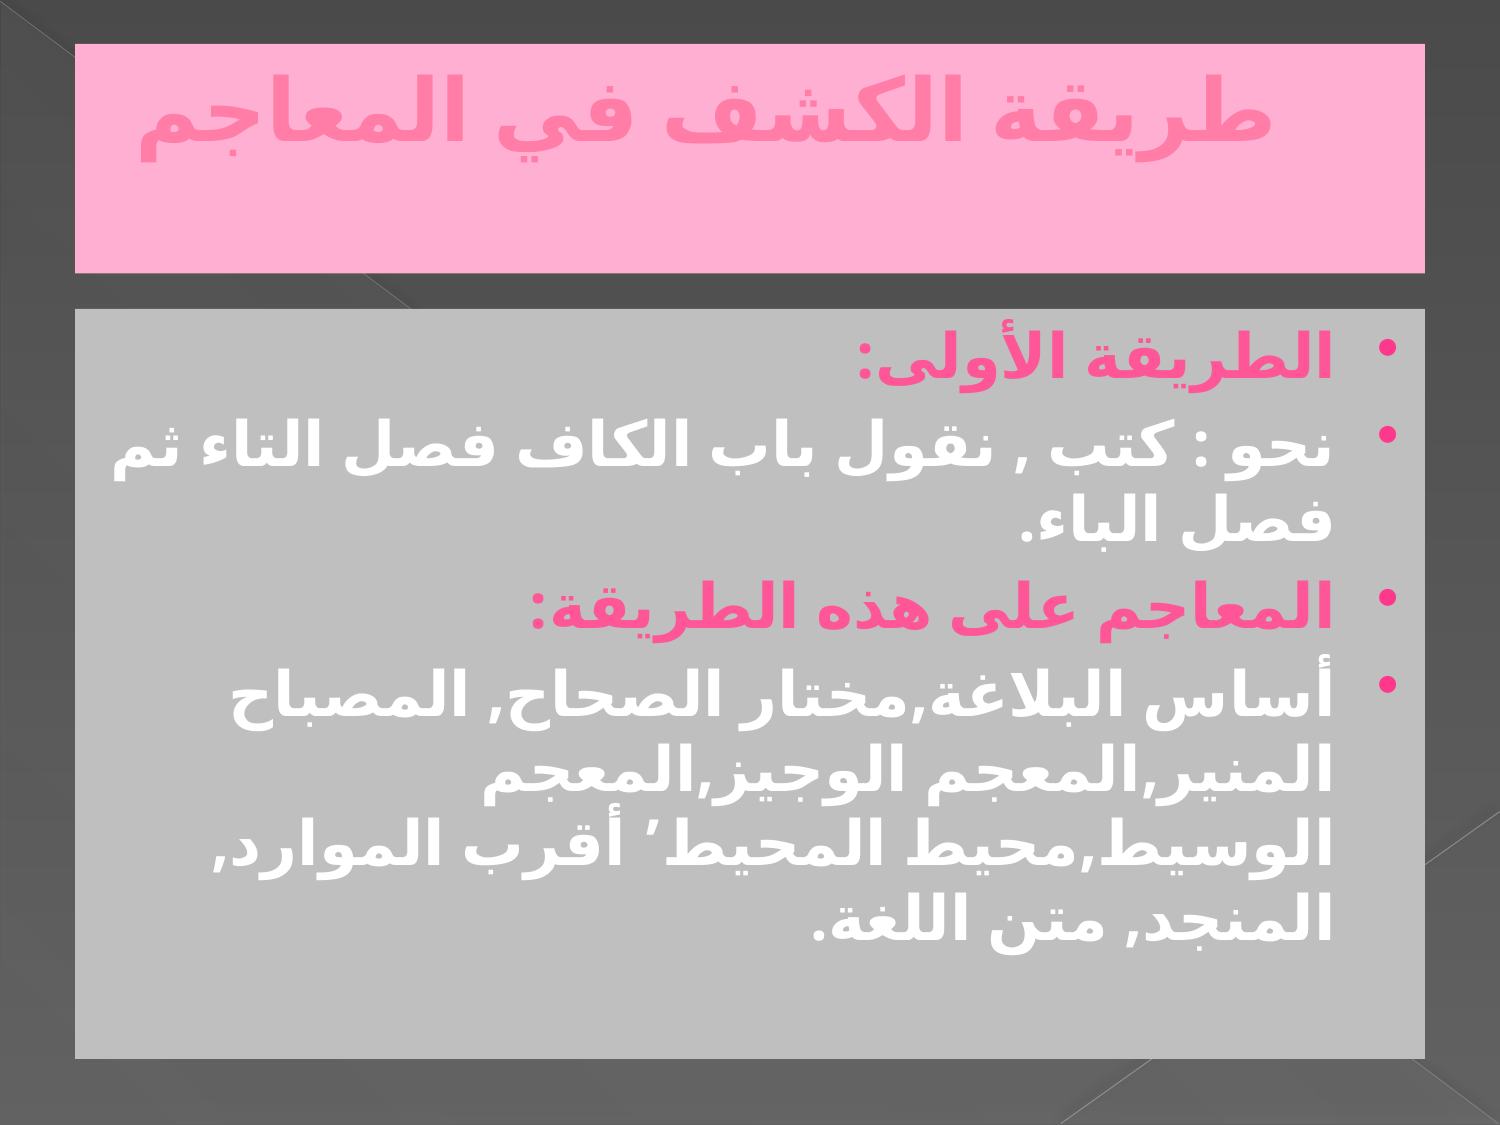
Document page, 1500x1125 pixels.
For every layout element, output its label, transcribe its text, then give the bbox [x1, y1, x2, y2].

title طريقة الكشف في المعاجم [75, 43, 1425, 274]
list الطريقة الأولى: نحو : كتب , نقول باب الكاف فصل التاء ثم فصل الباء. المعاجم على هذه الطريقة: أساس البلاغة,مختار الصحاح, المصباح المنير,المعجم الوجيز,المعجم الوسيط,محيط المحيط’ أقرب الموارد, المنجد, متن اللغة. [75, 308, 1425, 1059]
